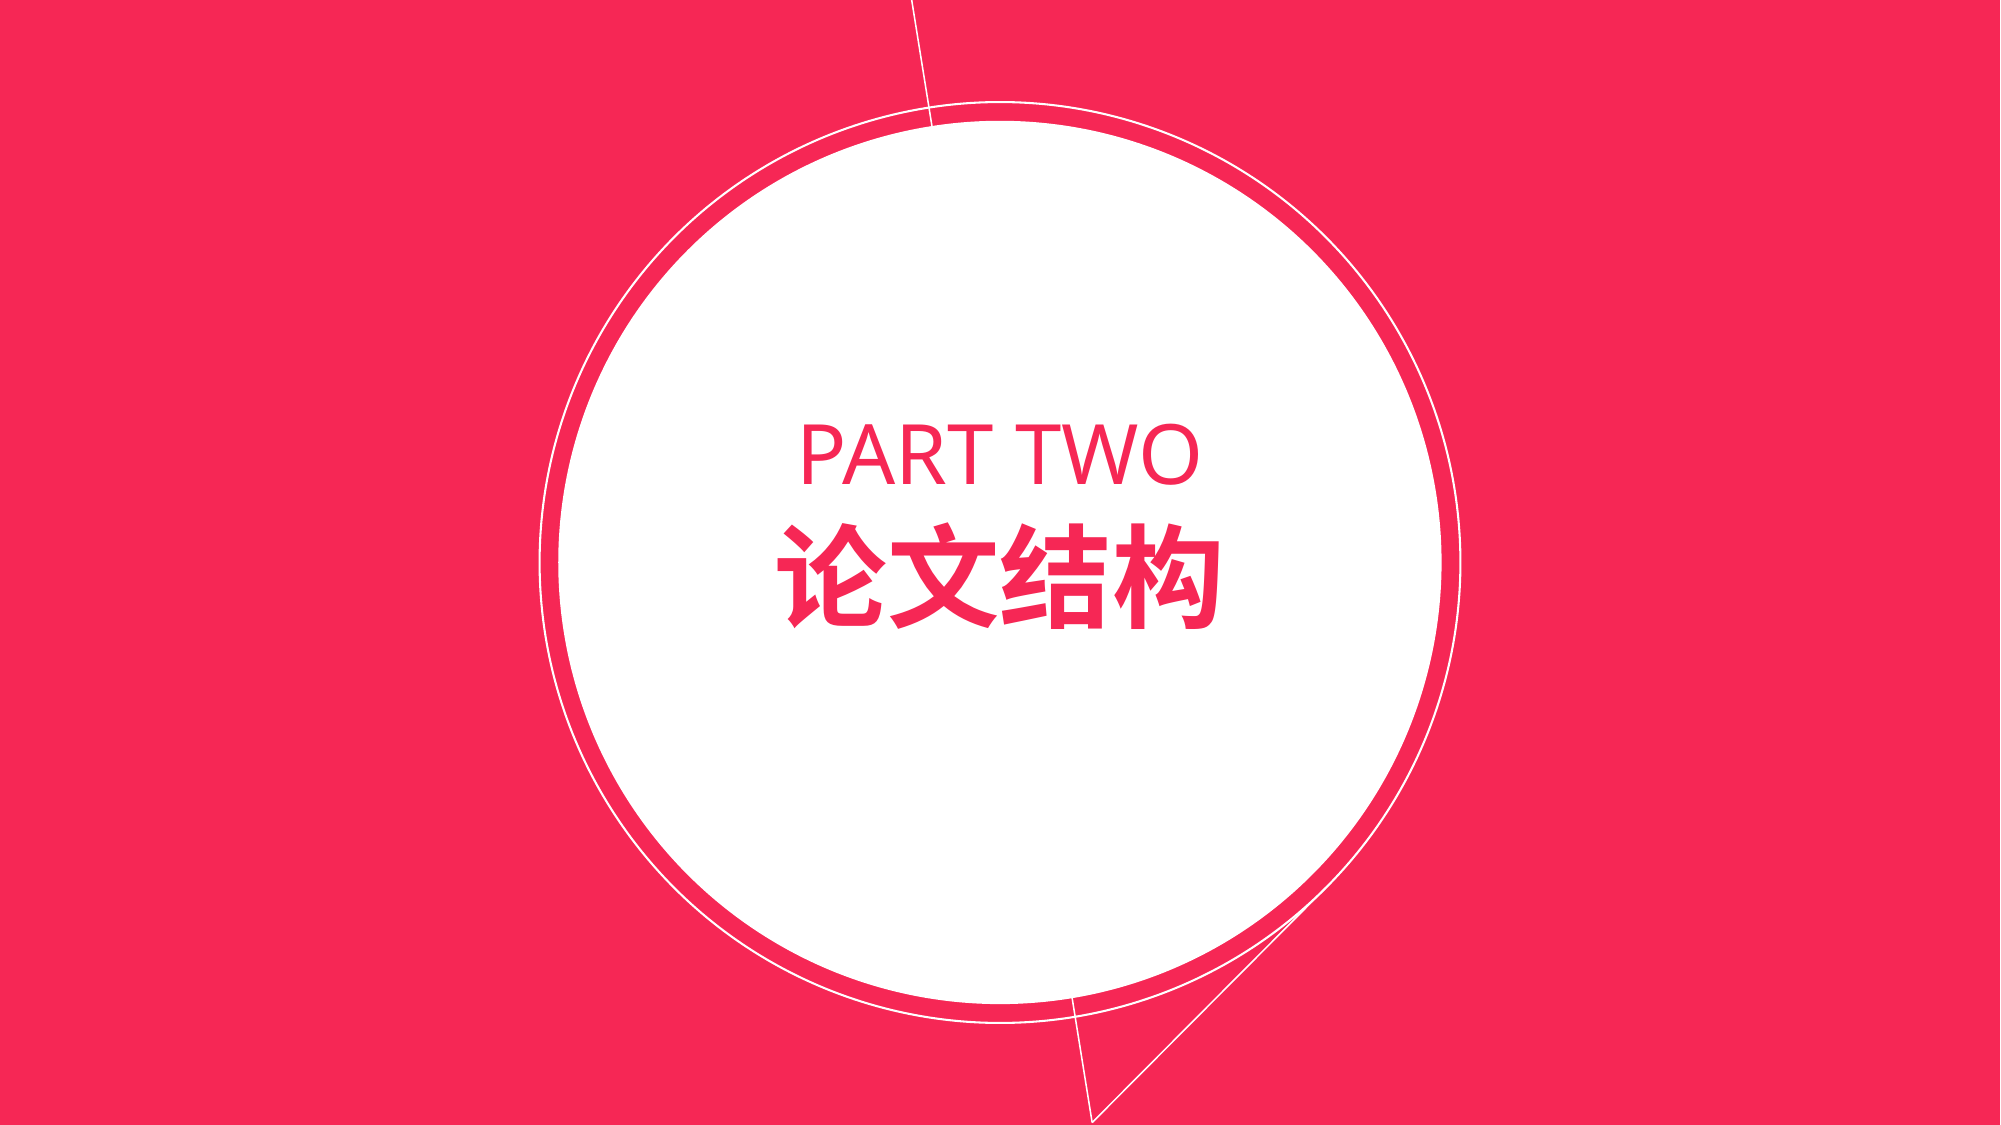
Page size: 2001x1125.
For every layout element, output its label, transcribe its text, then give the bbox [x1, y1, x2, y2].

list 论文结构 [591, 514, 1409, 658]
list PART TWO [673, 404, 1327, 505]
